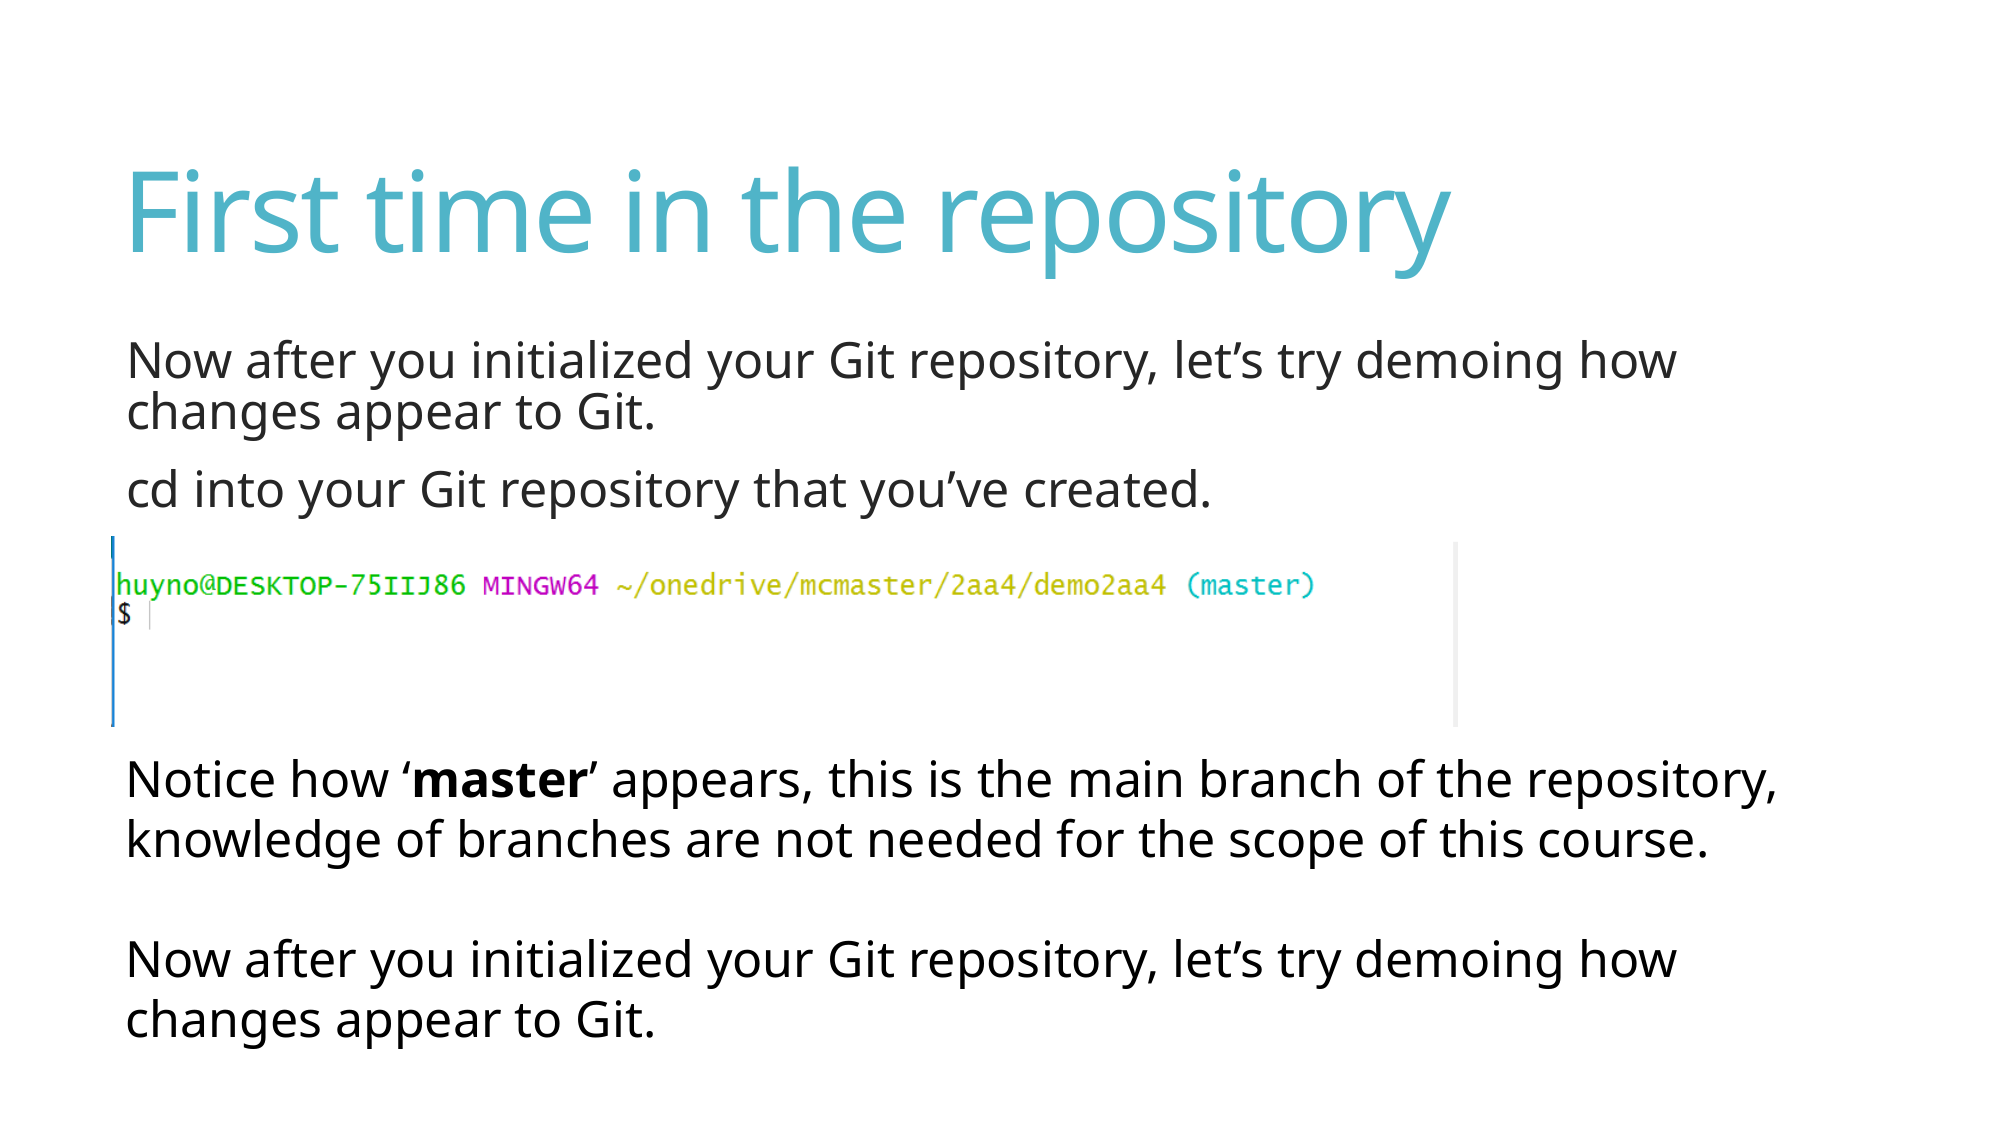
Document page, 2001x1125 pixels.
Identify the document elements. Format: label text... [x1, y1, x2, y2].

text_box Notice how ‘master’ appears, this is the main branch of the repository, knowledge of branches are not needed for the scope of this course. Now after you initialized your Git repository, let’s try demoing how changes appear to Git. [110, 740, 1854, 1056]
list Now after you initialized your Git repository, let’s try demoing how changes appear to Git. cd into your Git repository that you’ve created. [111, 329, 1876, 537]
picture [110, 536, 1458, 727]
title First time in the repository [107, 81, 1875, 354]
